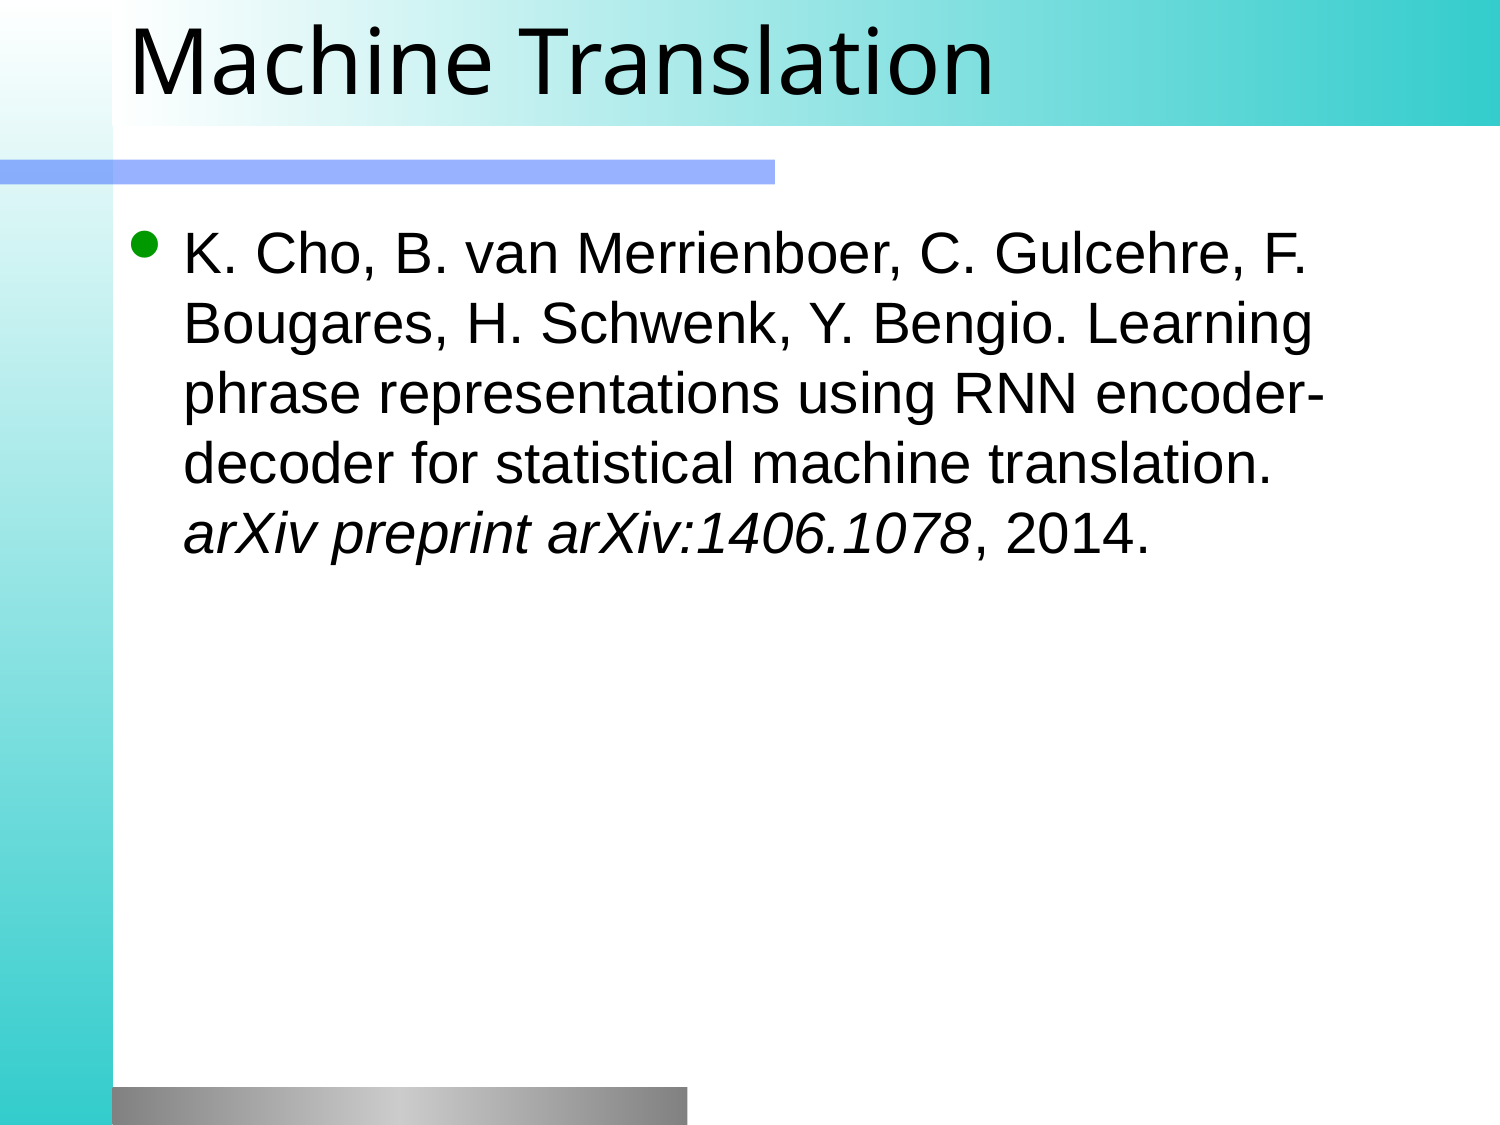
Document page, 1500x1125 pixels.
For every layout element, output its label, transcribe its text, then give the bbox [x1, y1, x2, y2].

title Machine Translation [112, 0, 1500, 121]
list K. Cho, B. van Merrienboer, C. Gulcehre, F. Bougares, H. Schwenk, Y. Bengio. Learning phrase representations using RNN encoder-decoder for statistical machine translation. arXiv preprint arXiv:1406.1078, 2014. [112, 207, 1388, 1073]
